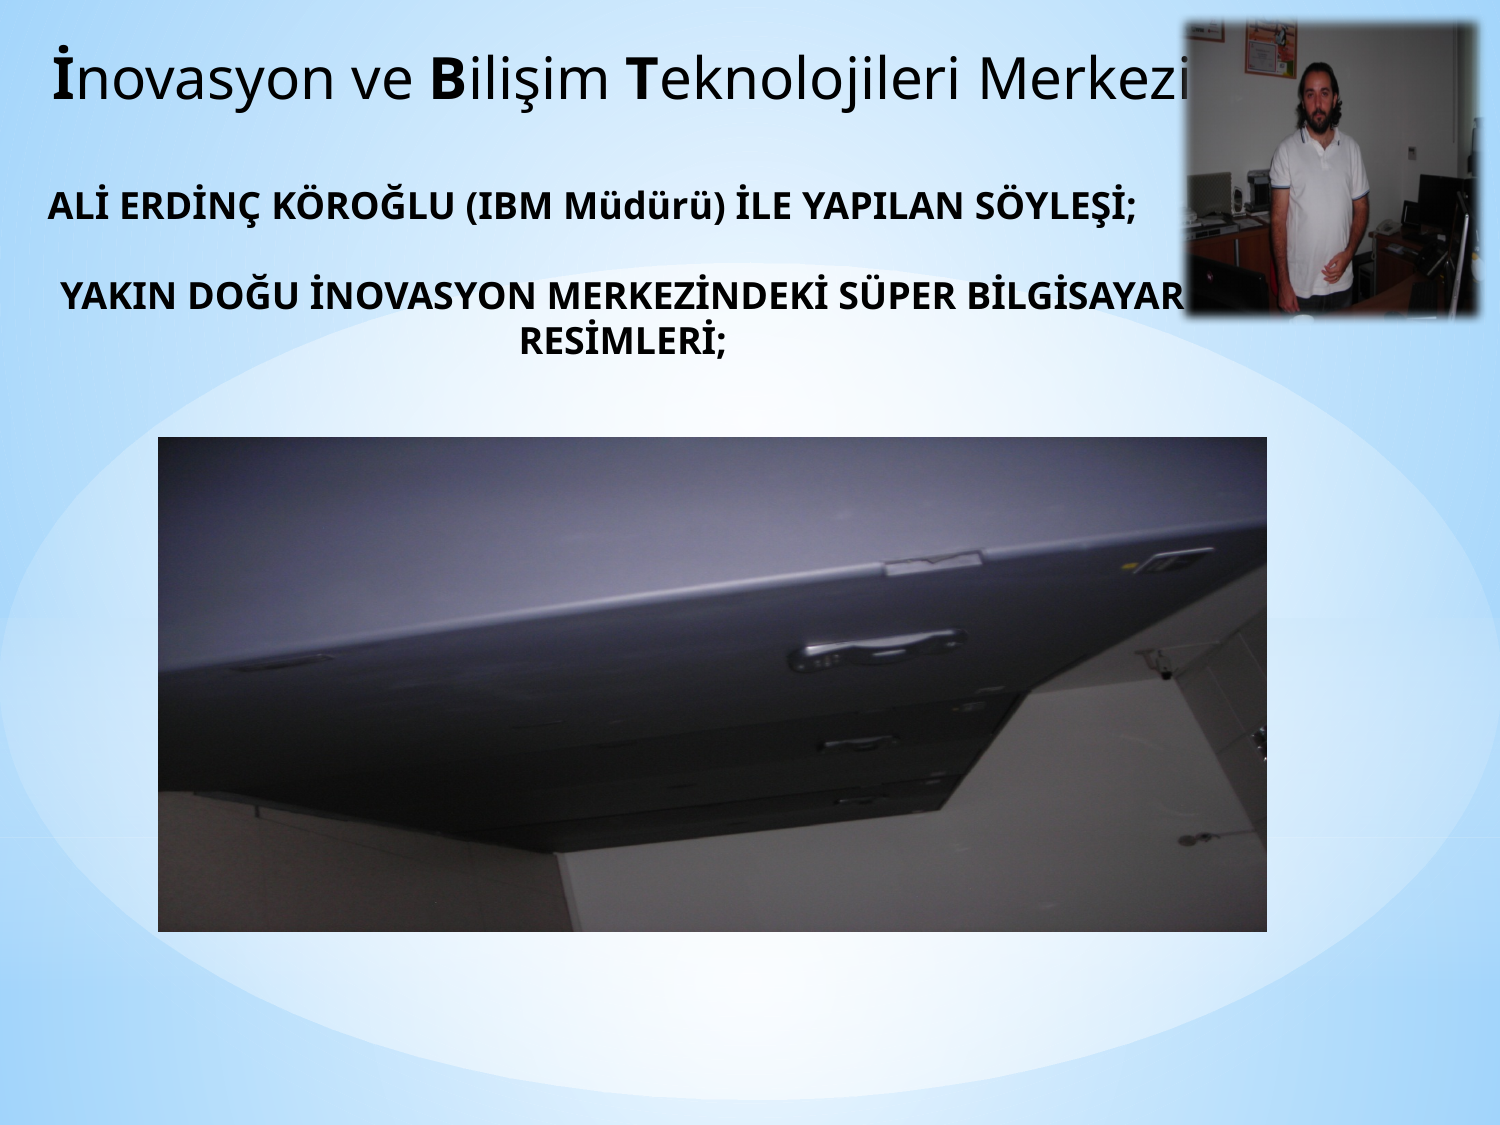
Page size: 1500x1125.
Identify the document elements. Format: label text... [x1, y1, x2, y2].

text_box İnovasyon ve Bilişim Teknolojileri Merkezi [37, 34, 1168, 120]
picture [1174, 12, 1488, 327]
picture [158, 437, 1267, 932]
text_box ALİ ERDİNÇ KÖROĞLU (IBM Müdürü) İLE YAPILAN SÖYLEŞİ; YAKIN DOĞU İNOVASYON MERKEZİNDEKİ SÜPER BİLGİSAYAR RESİMLERİ; [32, 174, 1213, 415]
